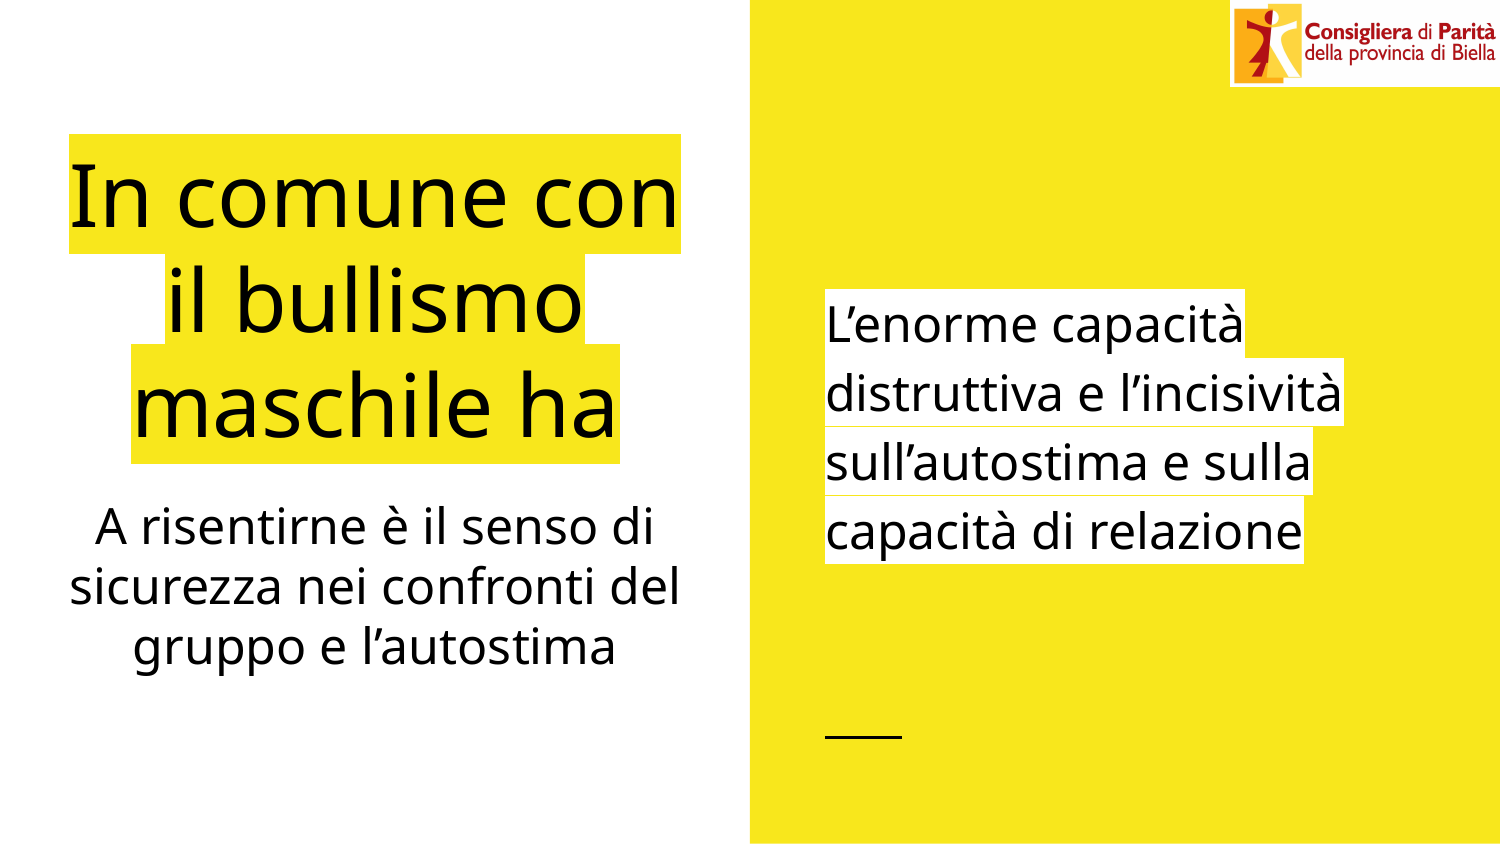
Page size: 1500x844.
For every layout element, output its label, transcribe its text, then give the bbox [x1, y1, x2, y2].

title In comune con il bullismo maschile ha [43, 177, 708, 471]
picture [1230, 0, 1500, 88]
subtitle A risentirne è il senso di sicurezza nei confronti del gruppo e l’autostima [43, 479, 708, 700]
list L’enorme capacità distruttiva e l’incisività sull’autostima e sulla capacità di relazione [810, 118, 1440, 725]
